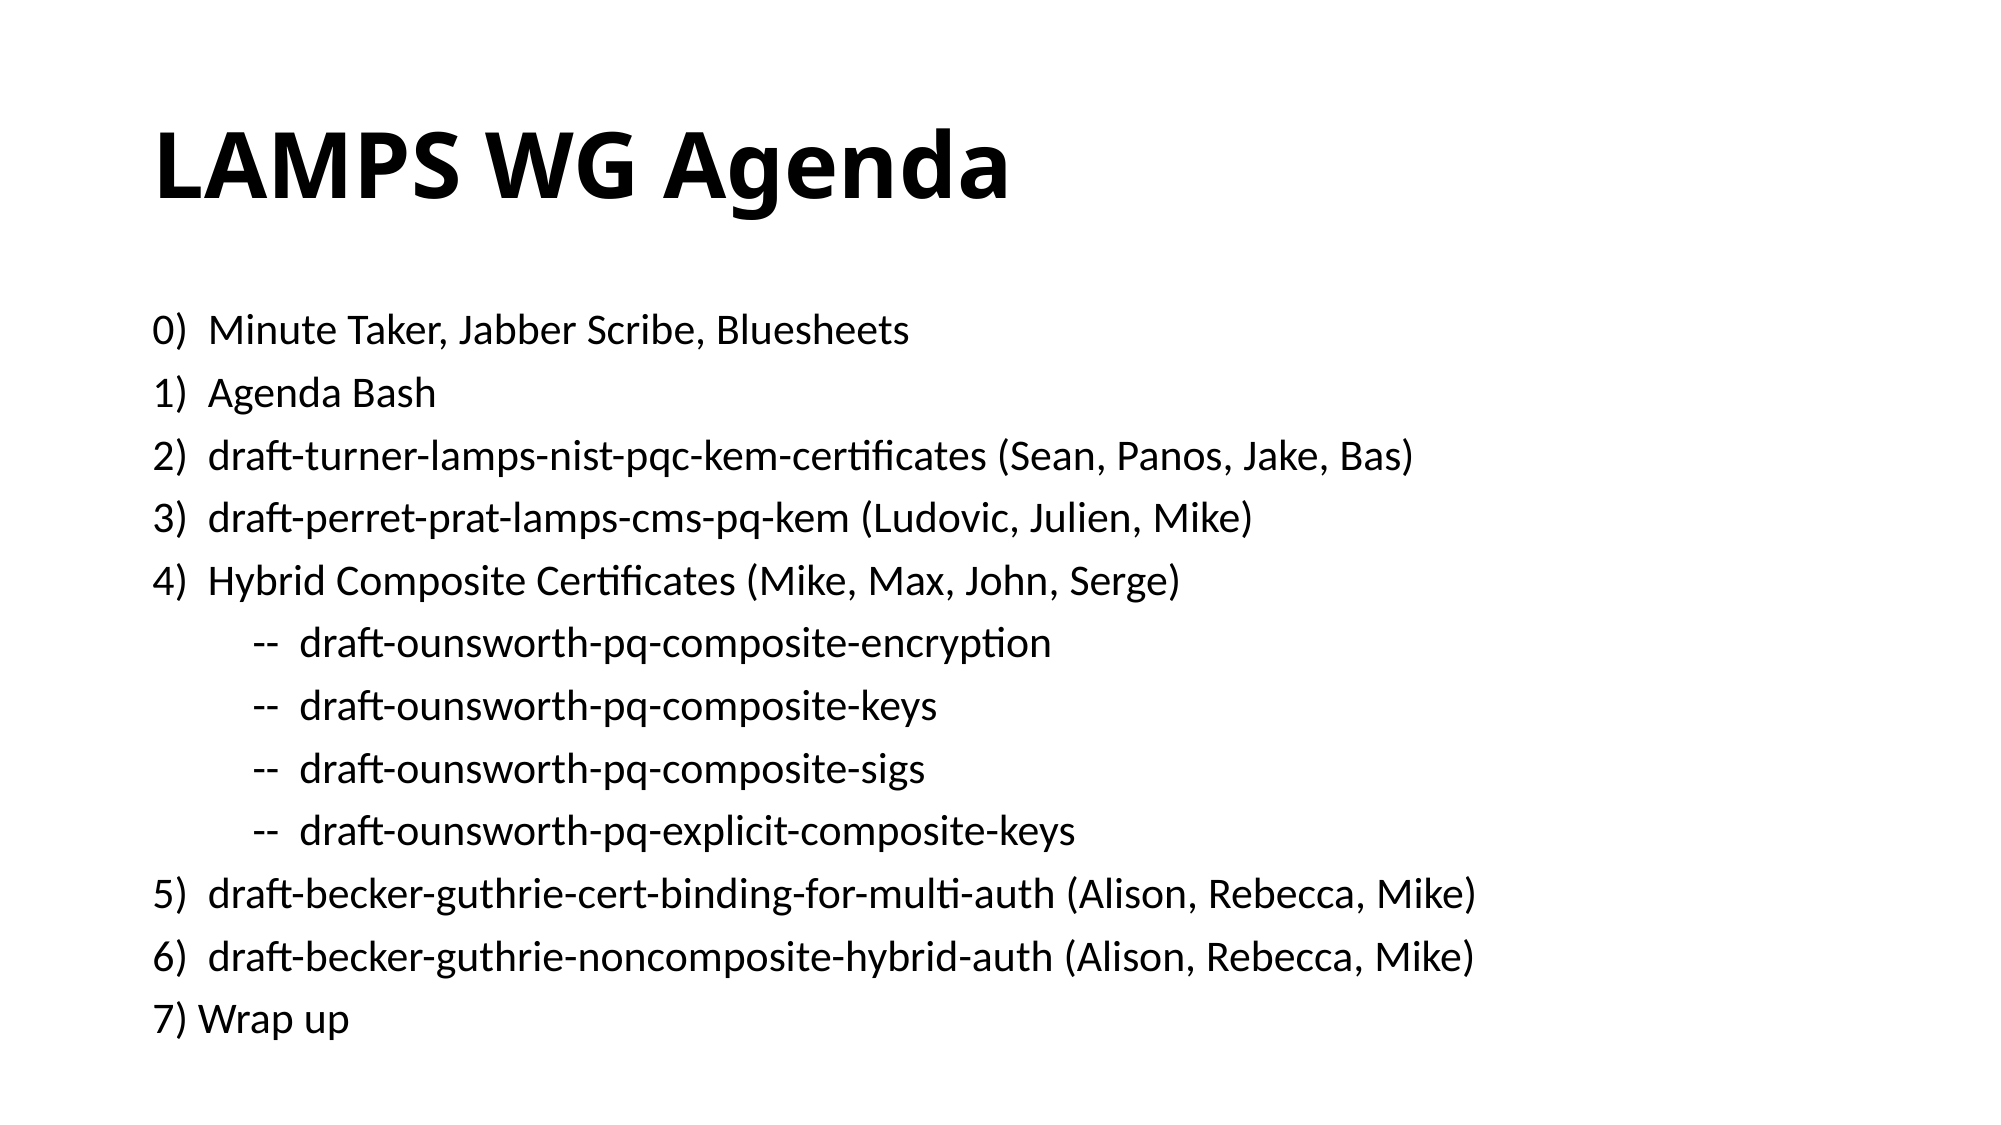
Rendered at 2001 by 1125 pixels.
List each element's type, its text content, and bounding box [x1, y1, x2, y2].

list 0) Minute Taker, Jabber Scribe, Bluesheets 1) Agenda Bash 2) draft-turner-lamps-nist-pqc-kem-certificates (Sean, Panos, Jake, Bas) 3) draft-perret-prat-lamps-cms-pq-kem (Ludovic, Julien, Mike) 4) Hybrid Composite Certificates (Mike, Max, John, Serge) -- draft-ounsworth-pq-composite-encryption -- draft-ounsworth-pq-composite-keys -- draft-ounsworth-pq-composite-sigs -- draft-ounsworth-pq-explicit-composite-keys 5) draft-becker-guthrie-cert-binding-for-multi-auth (Alison, Rebecca, Mike) 6) draft-becker-guthrie-noncomposite-hybrid-auth (Alison, Rebecca, Mike) 7) Wrap up [137, 299, 1863, 1057]
title LAMPS WG Agenda [137, 59, 1863, 278]
